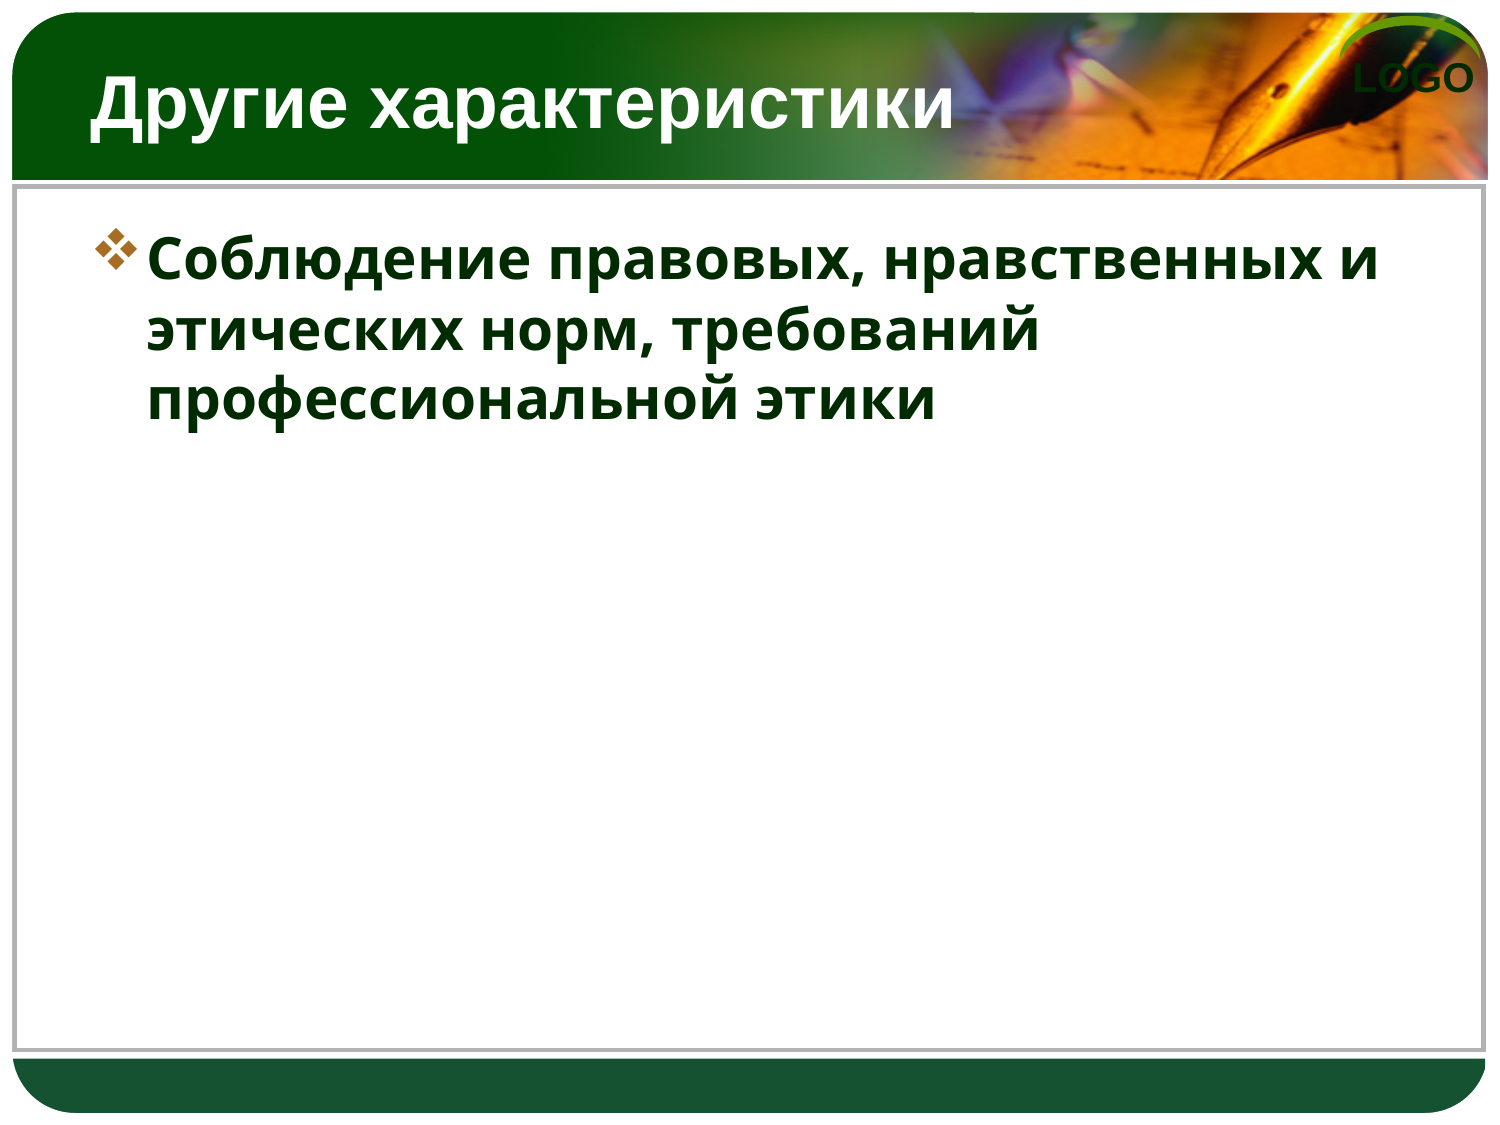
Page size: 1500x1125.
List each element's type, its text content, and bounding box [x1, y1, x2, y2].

title Другие характеристики [74, 52, 1413, 145]
list Соблюдение правовых, нравственных и этических норм, требований профессиональной этики [74, 213, 1426, 1026]
picture [13, 13, 1487, 180]
